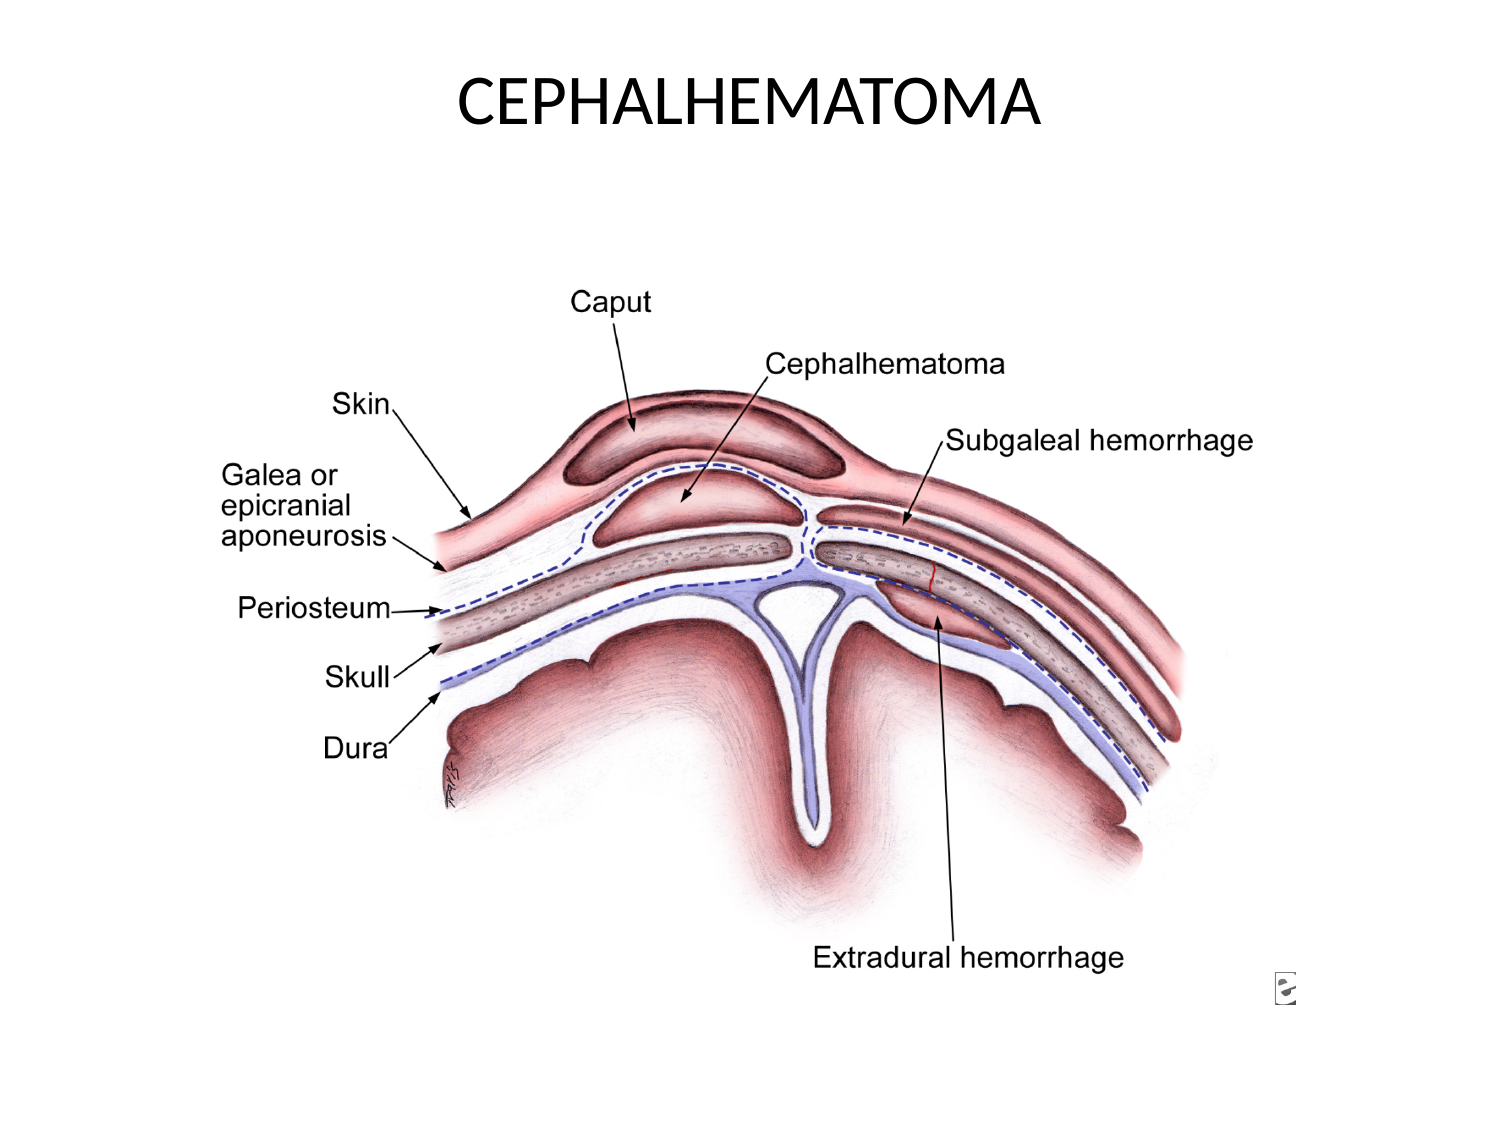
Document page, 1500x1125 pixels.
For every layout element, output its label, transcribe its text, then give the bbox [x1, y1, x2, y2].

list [203, 262, 1297, 1006]
title CEPHALHEMATOMA [75, 45, 1425, 233]
